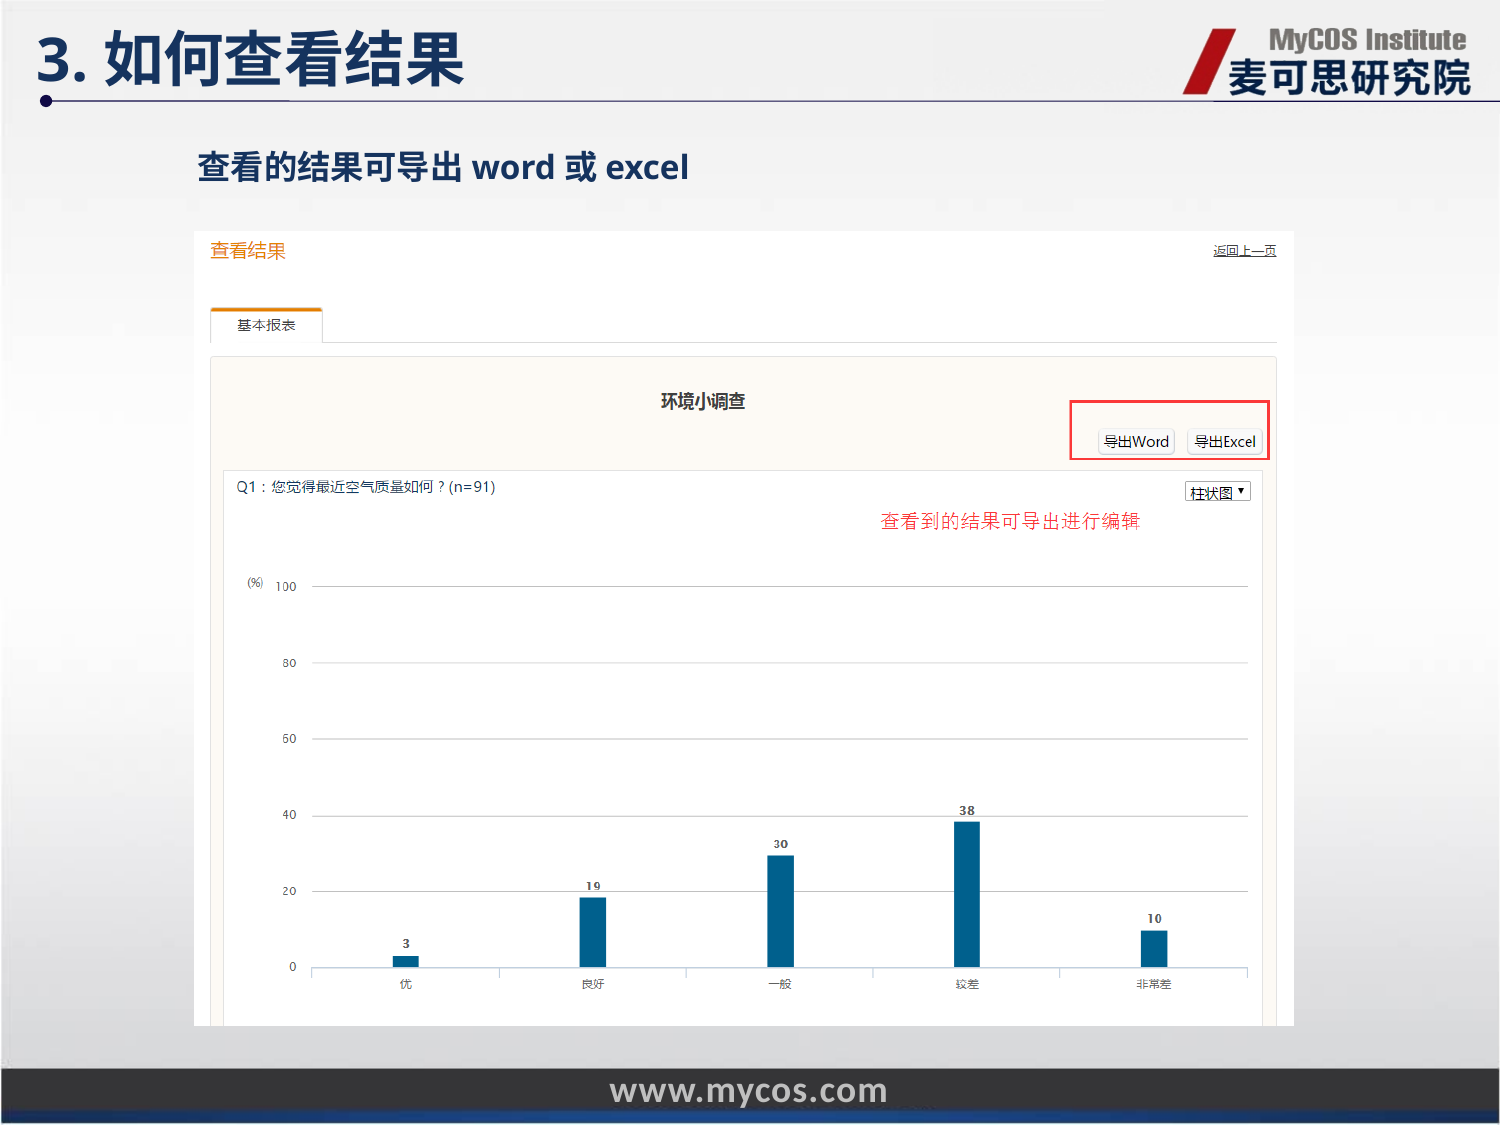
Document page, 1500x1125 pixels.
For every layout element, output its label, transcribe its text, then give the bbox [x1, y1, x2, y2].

text_box 3.如何查看结果 [36, 20, 1046, 94]
text_box 查看的结果可导出word或excel [183, 138, 715, 194]
picture [0, 0, 1500, 1125]
text_box [39, 94, 1500, 108]
